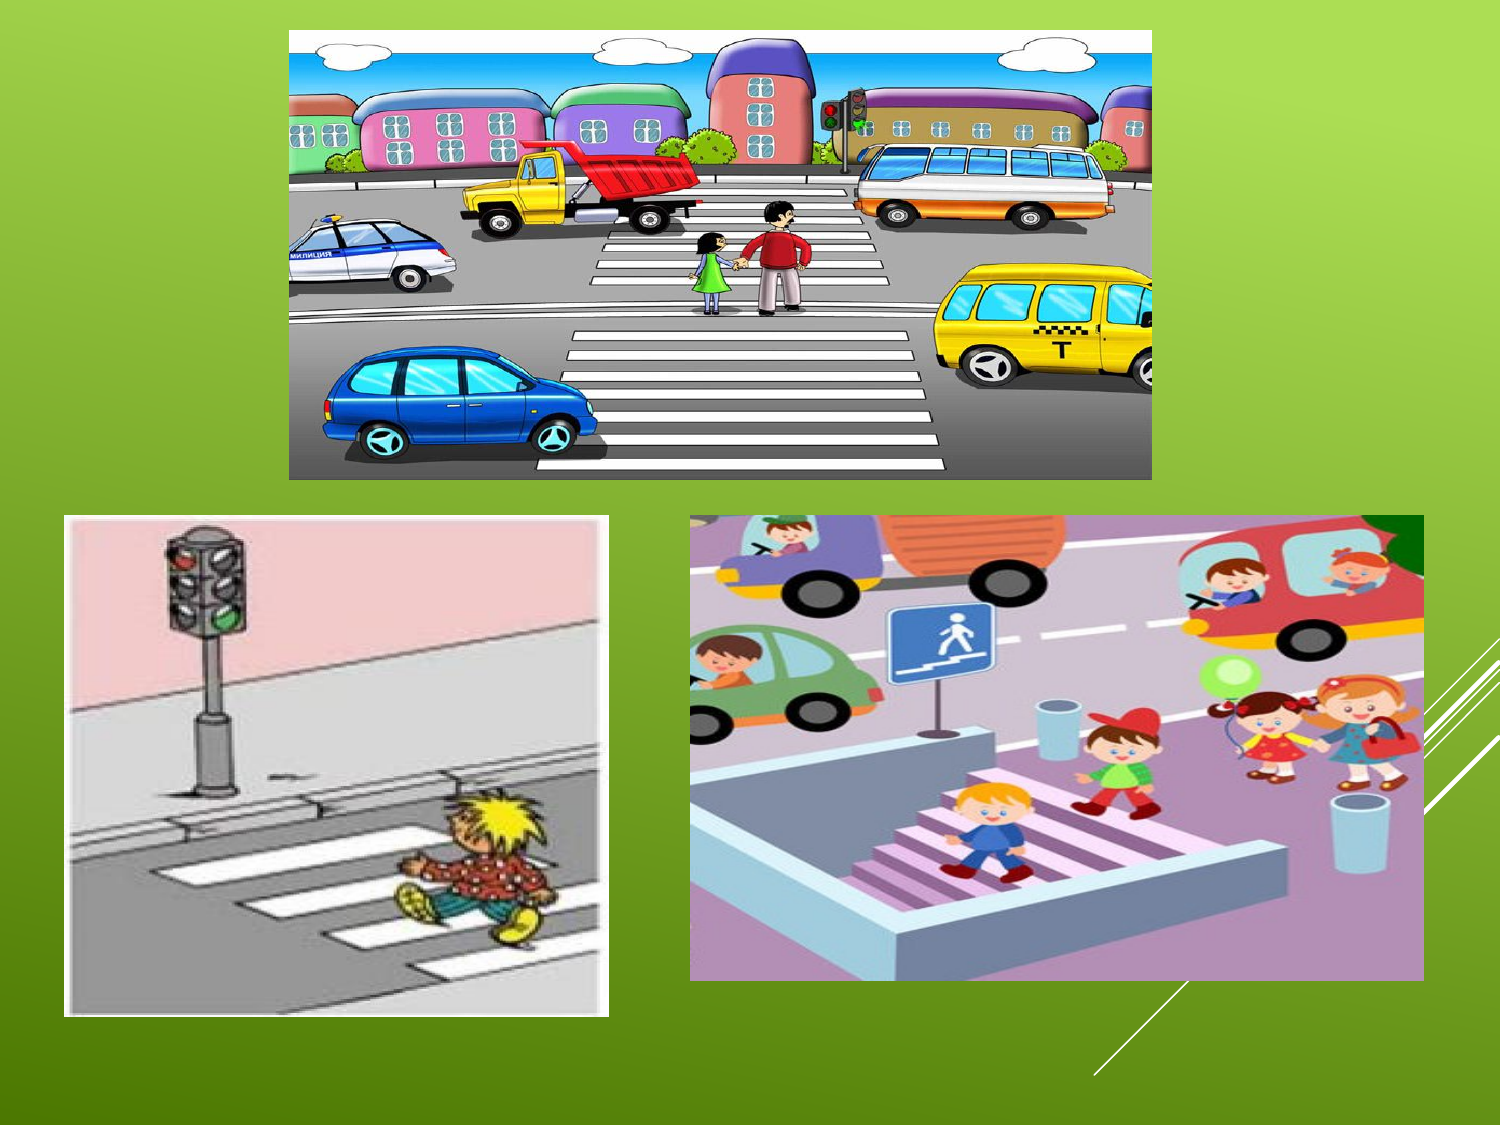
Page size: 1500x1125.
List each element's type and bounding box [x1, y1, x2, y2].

list [64, 515, 609, 1017]
list [690, 515, 1424, 981]
list [289, 30, 1152, 480]
